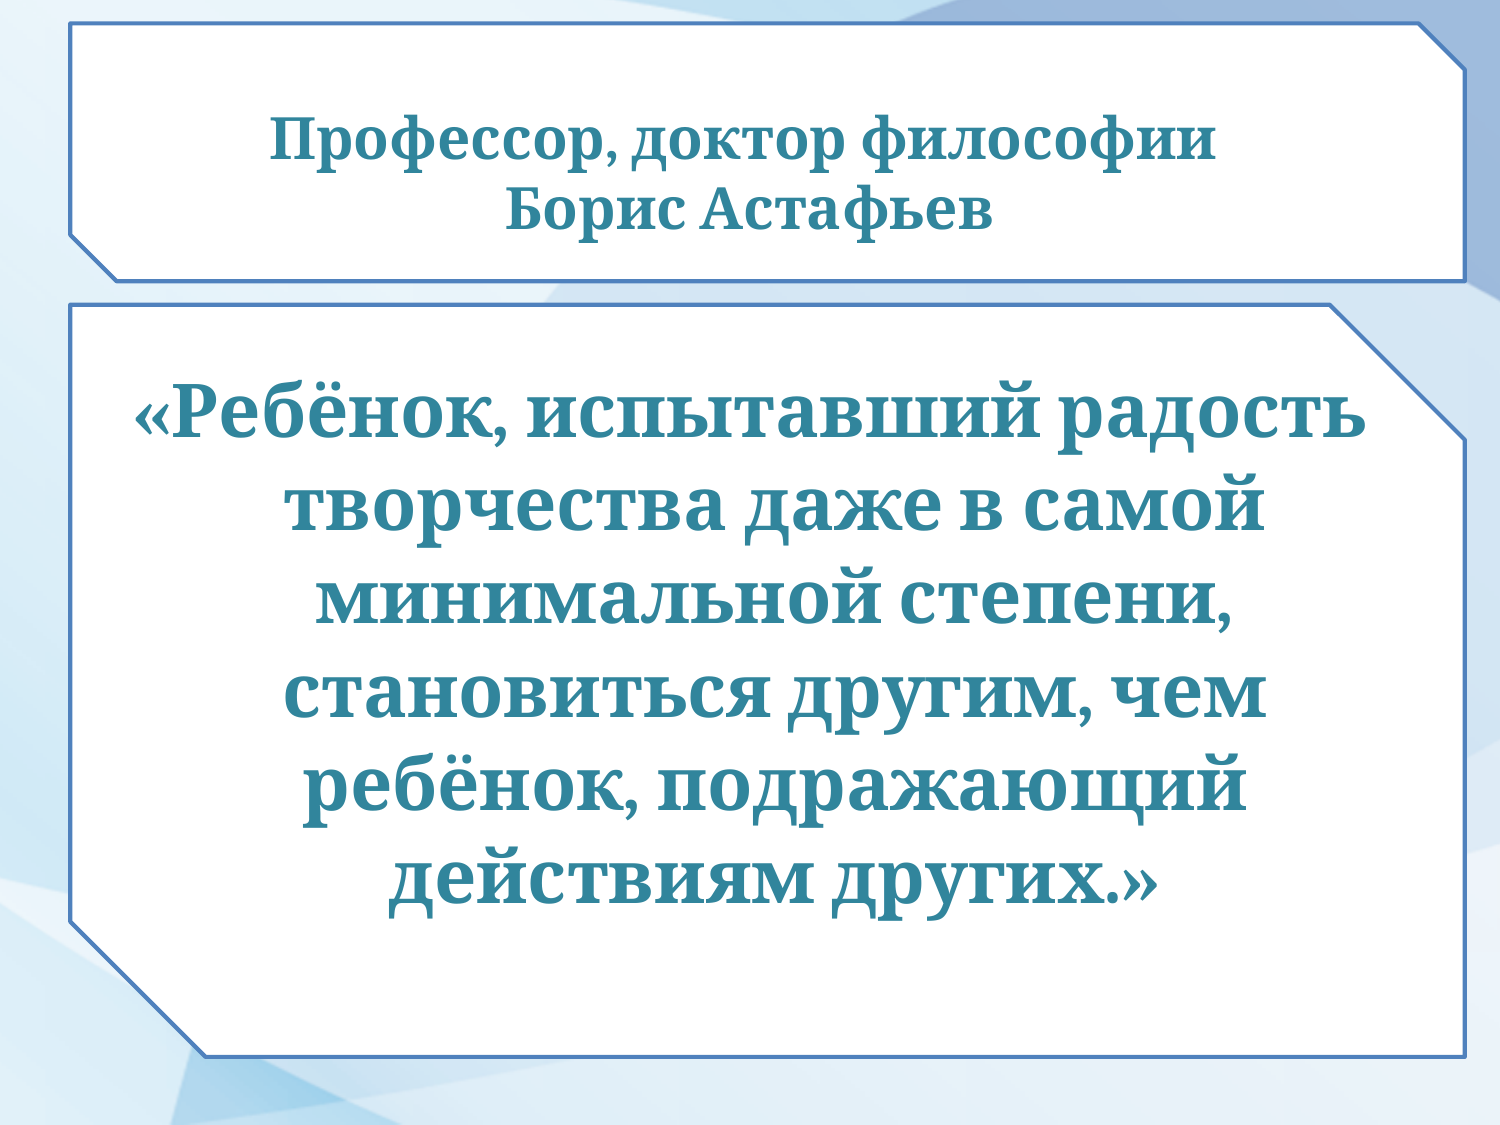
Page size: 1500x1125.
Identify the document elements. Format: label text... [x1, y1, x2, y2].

text_box [68, 302, 1379, 967]
title Профессор, доктор философии Борис Астафьев [112, 61, 1388, 282]
text_box [142, 360, 1467, 1059]
list «Ребёнок, испытавший радость творчества даже в самой минимальной степени, становиться другим, чем ребёнок, подражающий действиям других.» [112, 351, 1388, 997]
text_box [68, 21, 1467, 284]
picture [0, 0, 1500, 1125]
